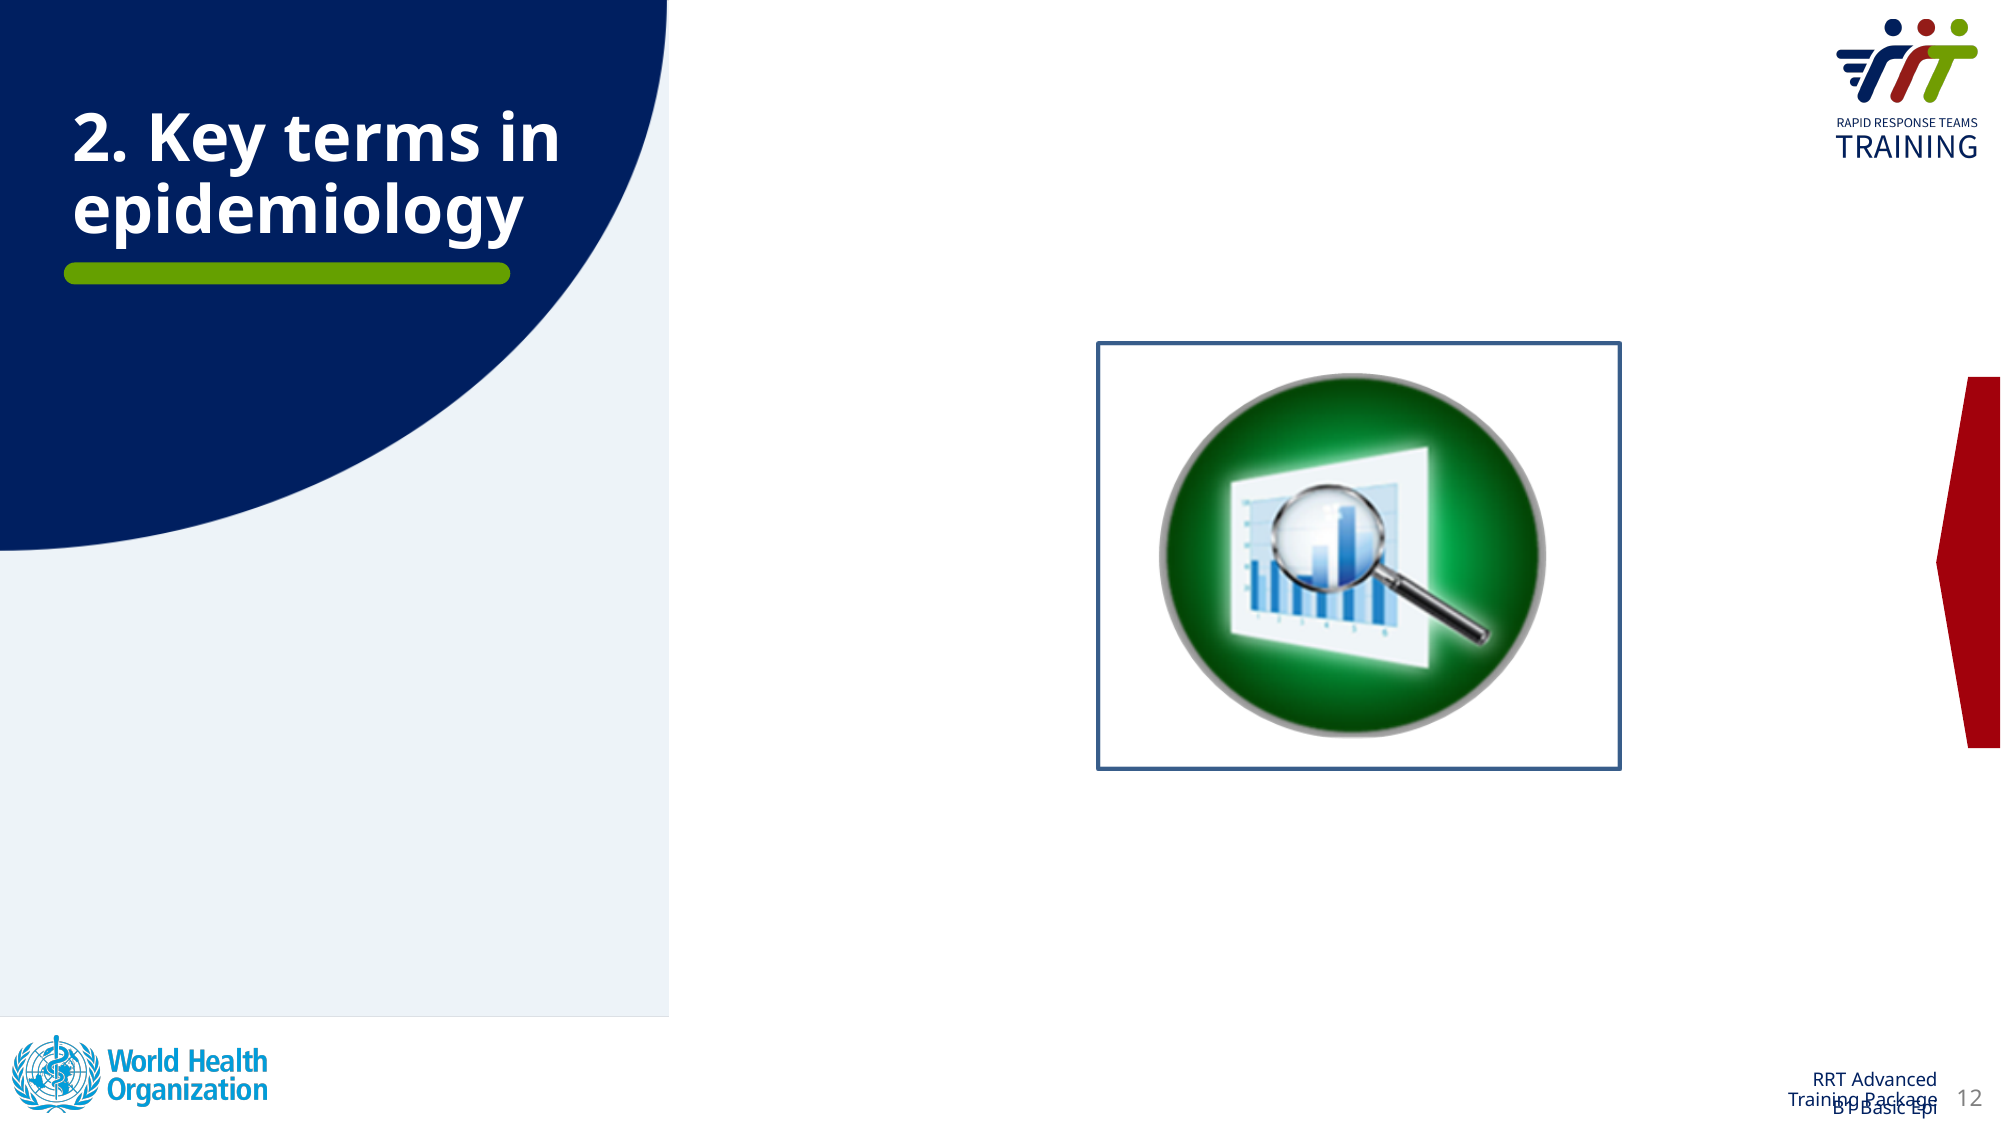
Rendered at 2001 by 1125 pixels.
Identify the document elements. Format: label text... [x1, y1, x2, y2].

picture [0, 0, 669, 1018]
picture [12, 1083, 48, 1113]
title 2. Key terms in epidemiology [64, 88, 601, 264]
picture [12, 1035, 267, 1113]
picture [58, 1050, 64, 1058]
picture [1835, 19, 1978, 167]
text_box [63, 262, 511, 285]
picture [1096, 340, 1622, 771]
